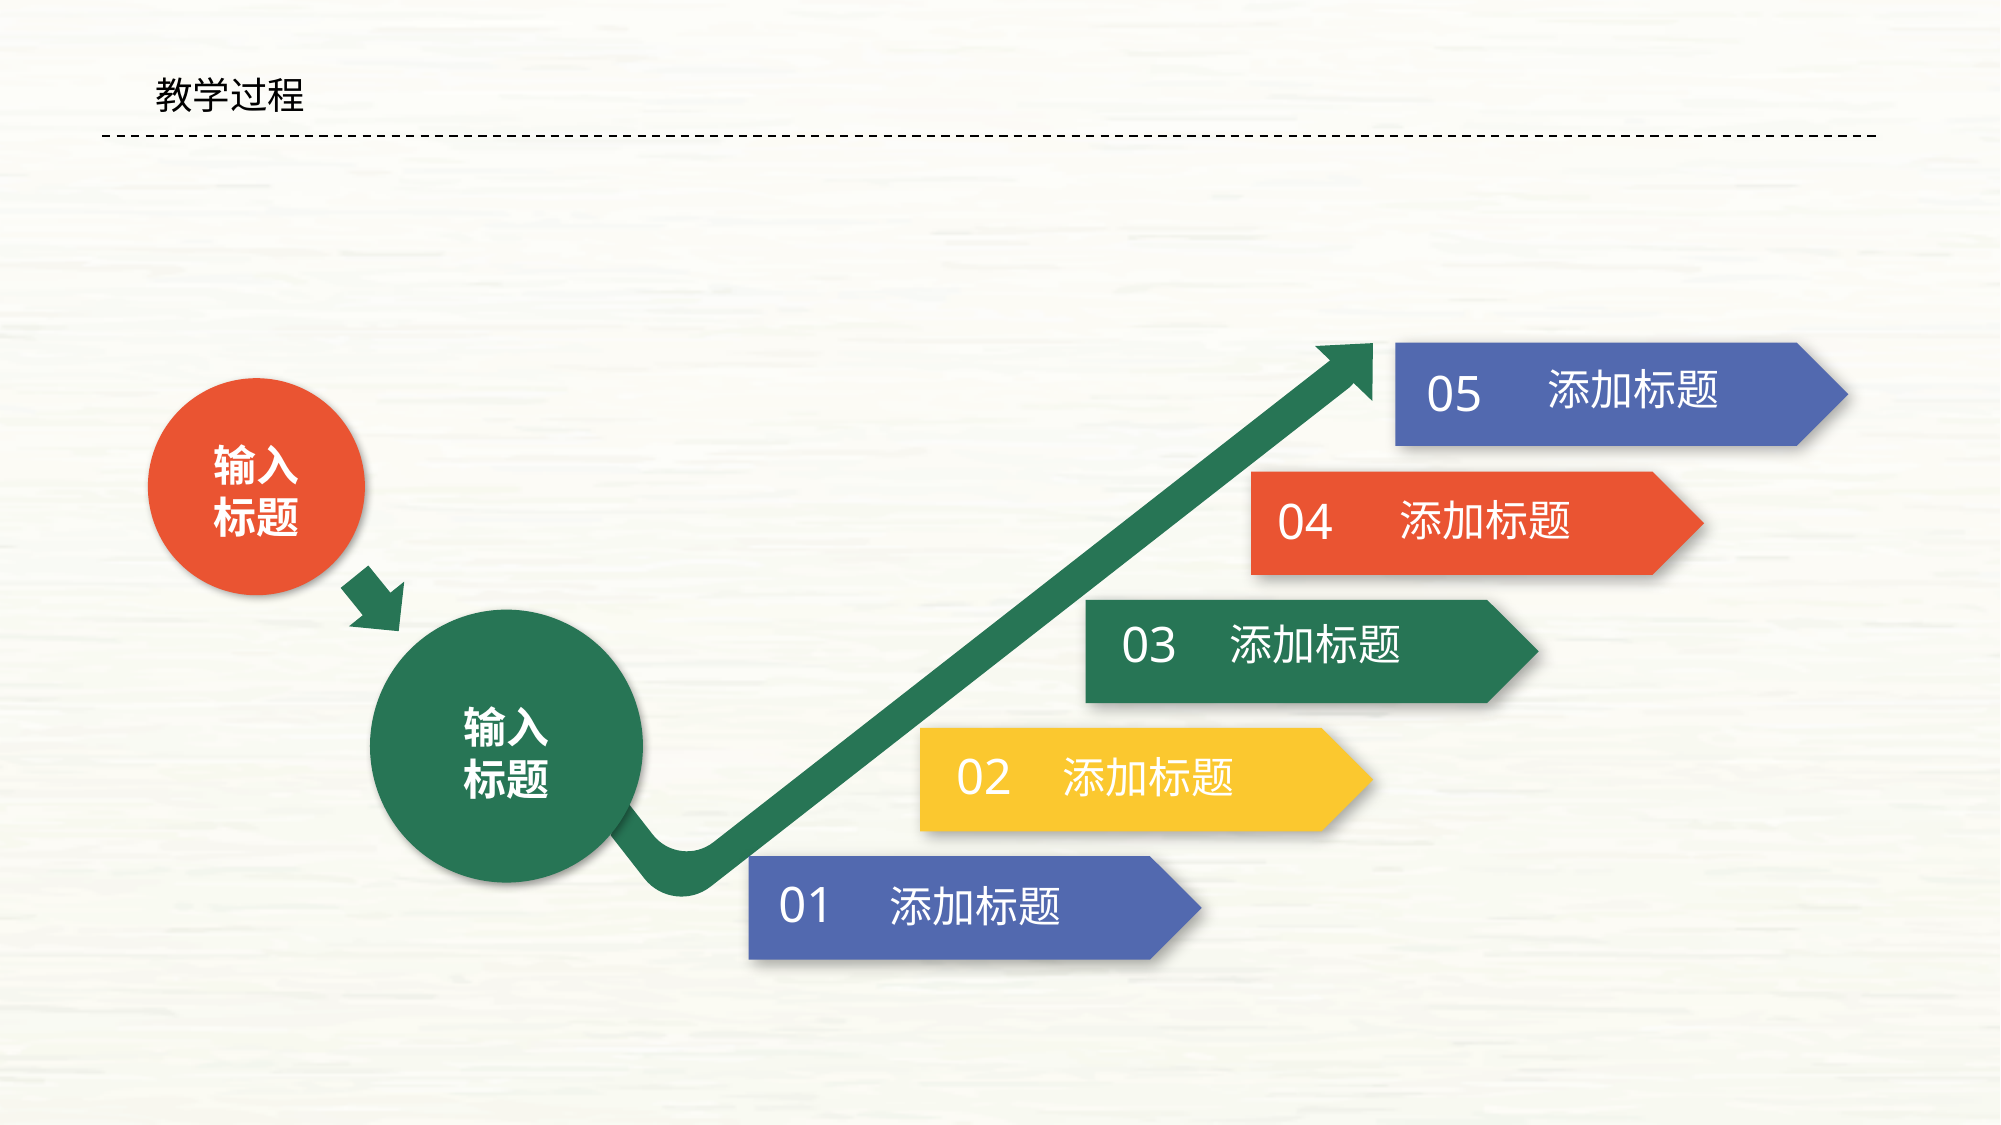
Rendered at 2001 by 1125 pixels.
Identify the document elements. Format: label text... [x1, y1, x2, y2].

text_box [147, 342, 1849, 960]
text_box 教学过程 [140, 64, 321, 125]
picture [0, 0, 2000, 1125]
